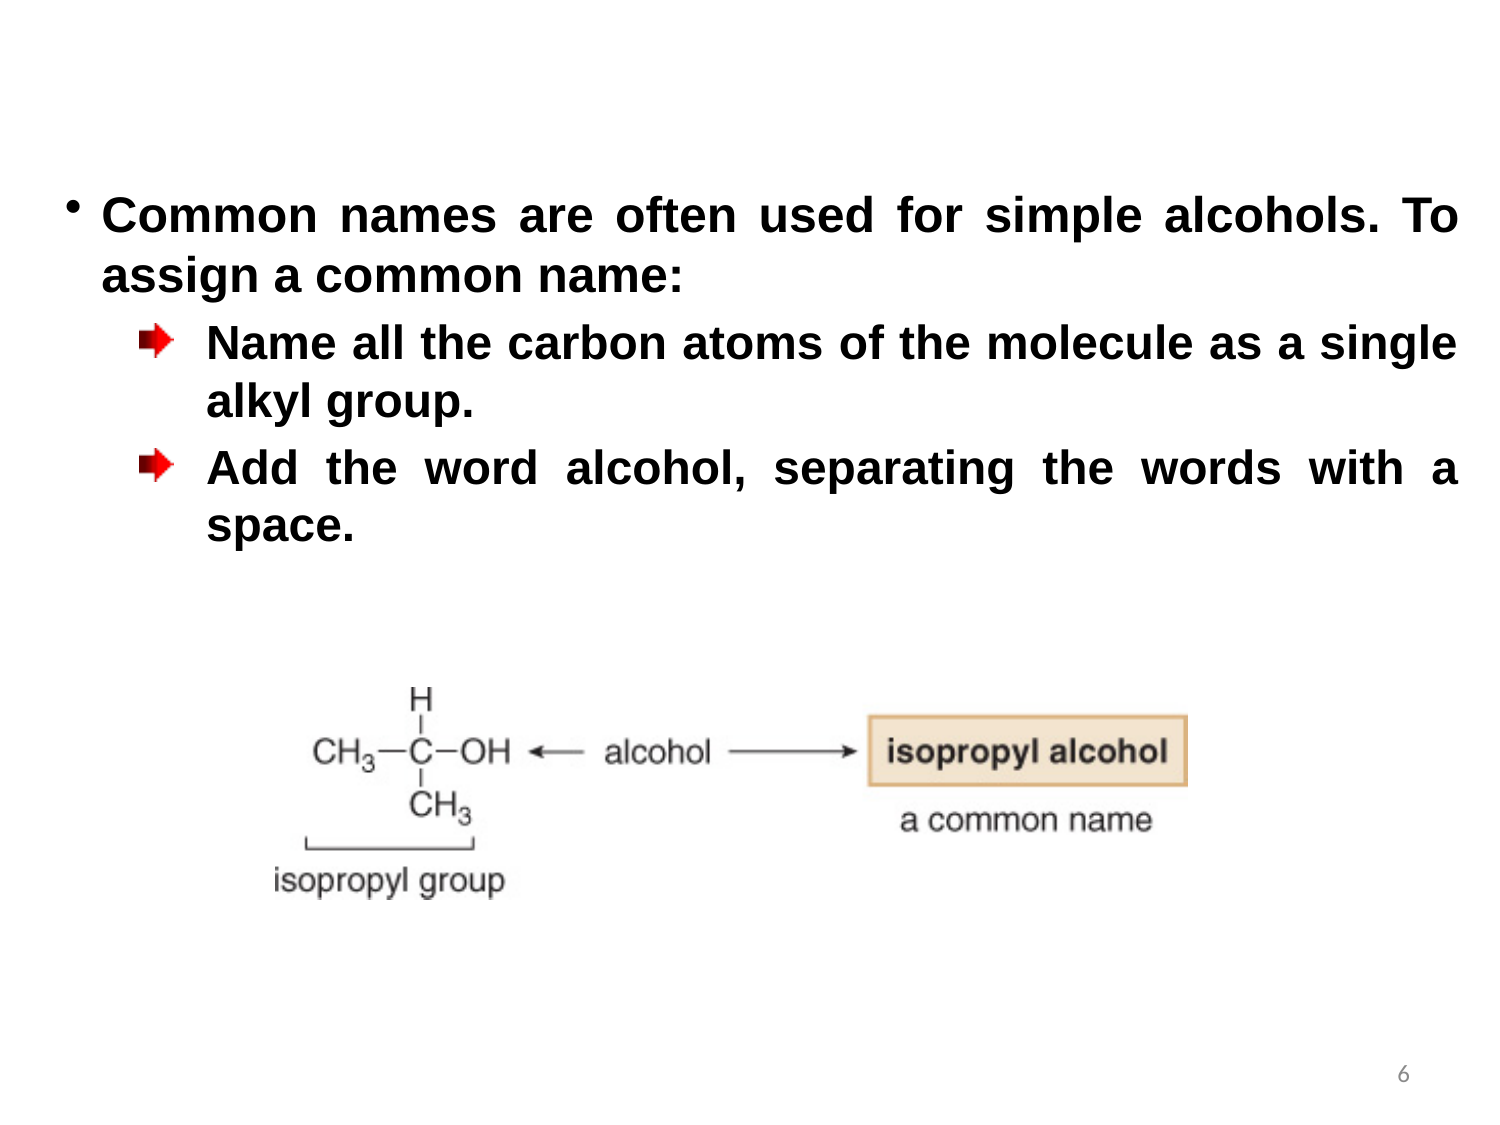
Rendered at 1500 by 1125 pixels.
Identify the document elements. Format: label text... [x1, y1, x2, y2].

text_box Common names are often used for simple alcohols. To assign a common name: Name all the carbon atoms of the molecule as a single alkyl group. Add the word alcohol, separating the words with a space. [49, 174, 1475, 559]
slide_number 6 [1074, 1042, 1425, 1103]
picture [139, 448, 174, 482]
picture [139, 323, 174, 358]
picture [274, 687, 1188, 900]
